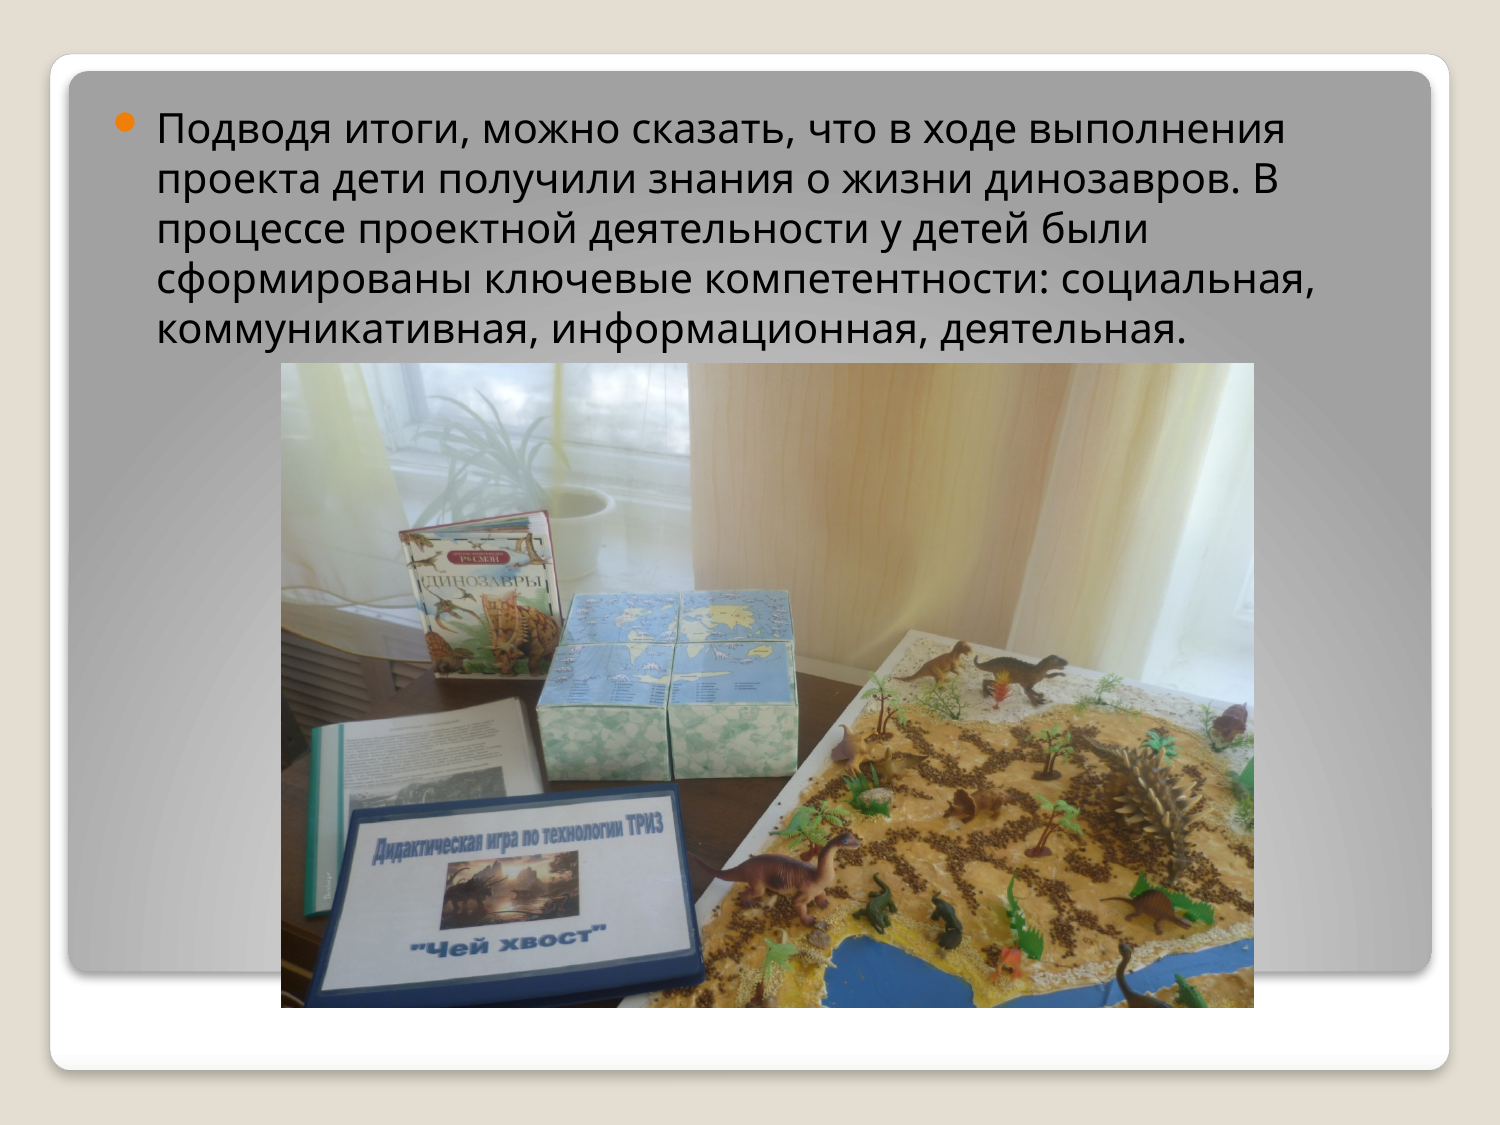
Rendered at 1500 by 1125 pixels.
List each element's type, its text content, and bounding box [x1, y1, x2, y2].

picture [280, 362, 1255, 1008]
list Подводя итоги, можно сказать, что в ходе выполнения проекта дети получили знания о жизни динозавров. В процессе проектной деятельности у детей были сформированы ключевые компетентности: социальная, коммуникативная, информационная, деятельная. [82, 86, 1425, 1055]
